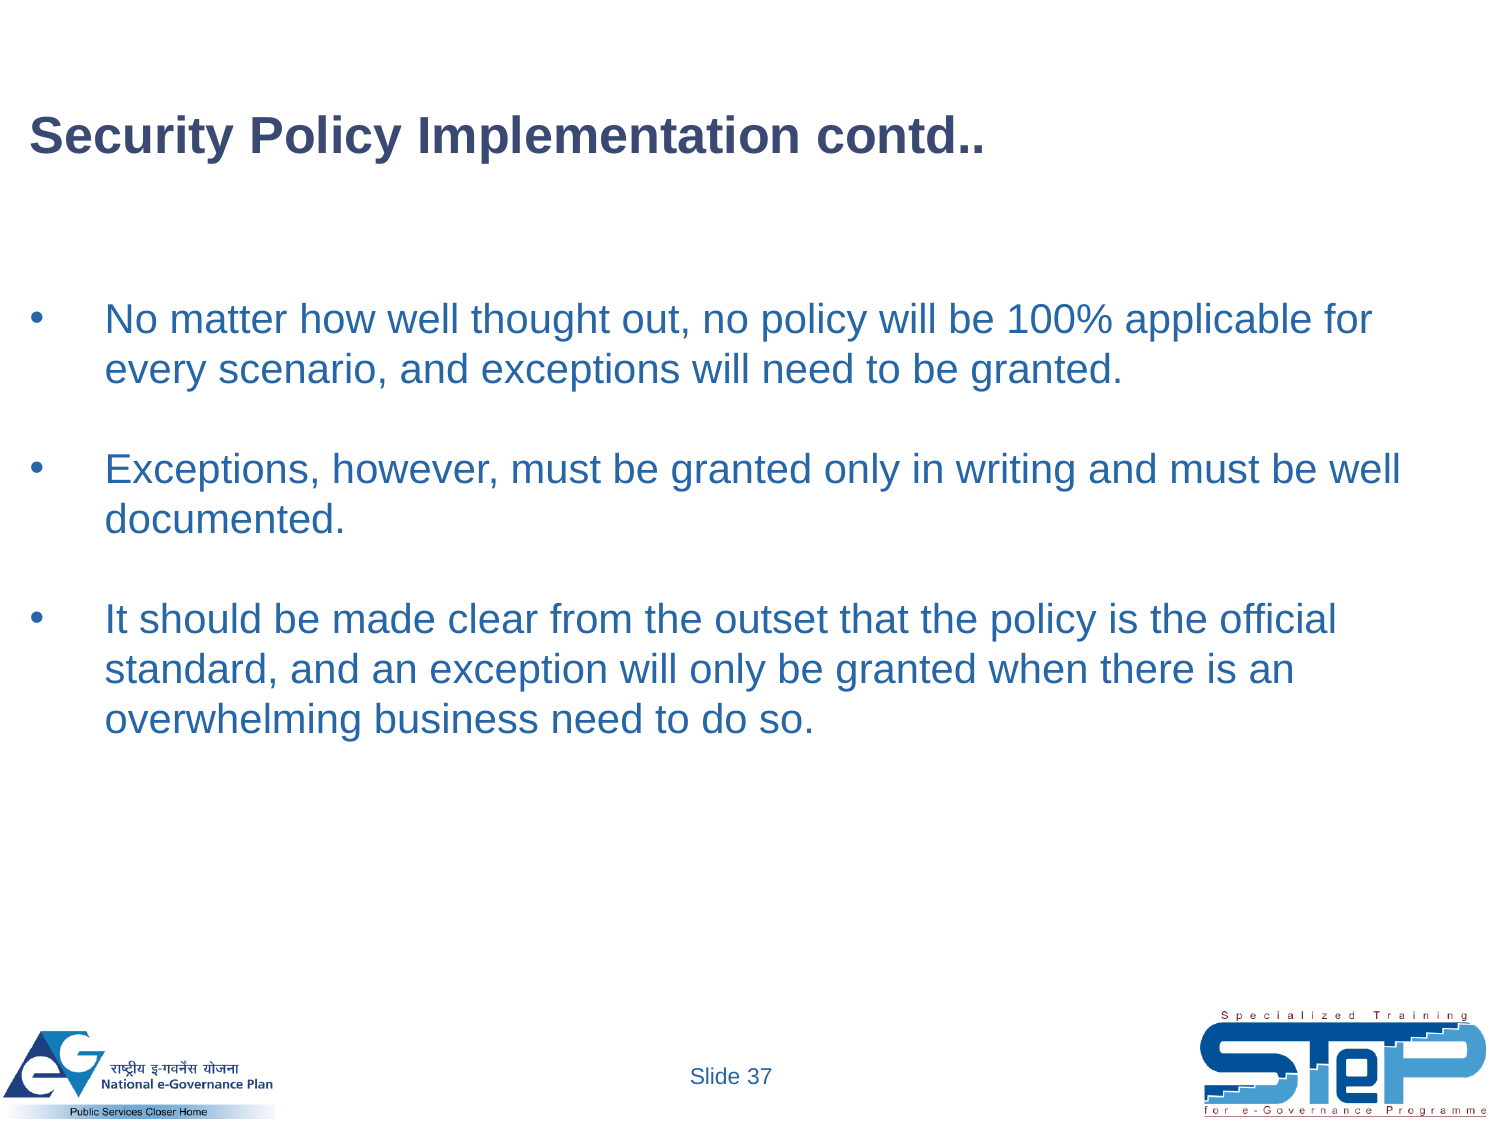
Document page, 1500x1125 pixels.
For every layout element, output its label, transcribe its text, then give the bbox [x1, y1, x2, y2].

title Security Policy Implementation contd.. [29, 101, 1470, 226]
picture [1200, 1011, 1486, 1117]
picture [2, 1031, 275, 1119]
list No matter how well thought out, no policy will be 100% applicable for every scenario, and exceptions will need to be granted. Exceptions, however, must be granted only in writing and must be well documented. It should be made clear from the outset that the policy is the official standard, and an exception will only be granted when there is an overwhelming business need to do so. [29, 291, 1470, 1001]
